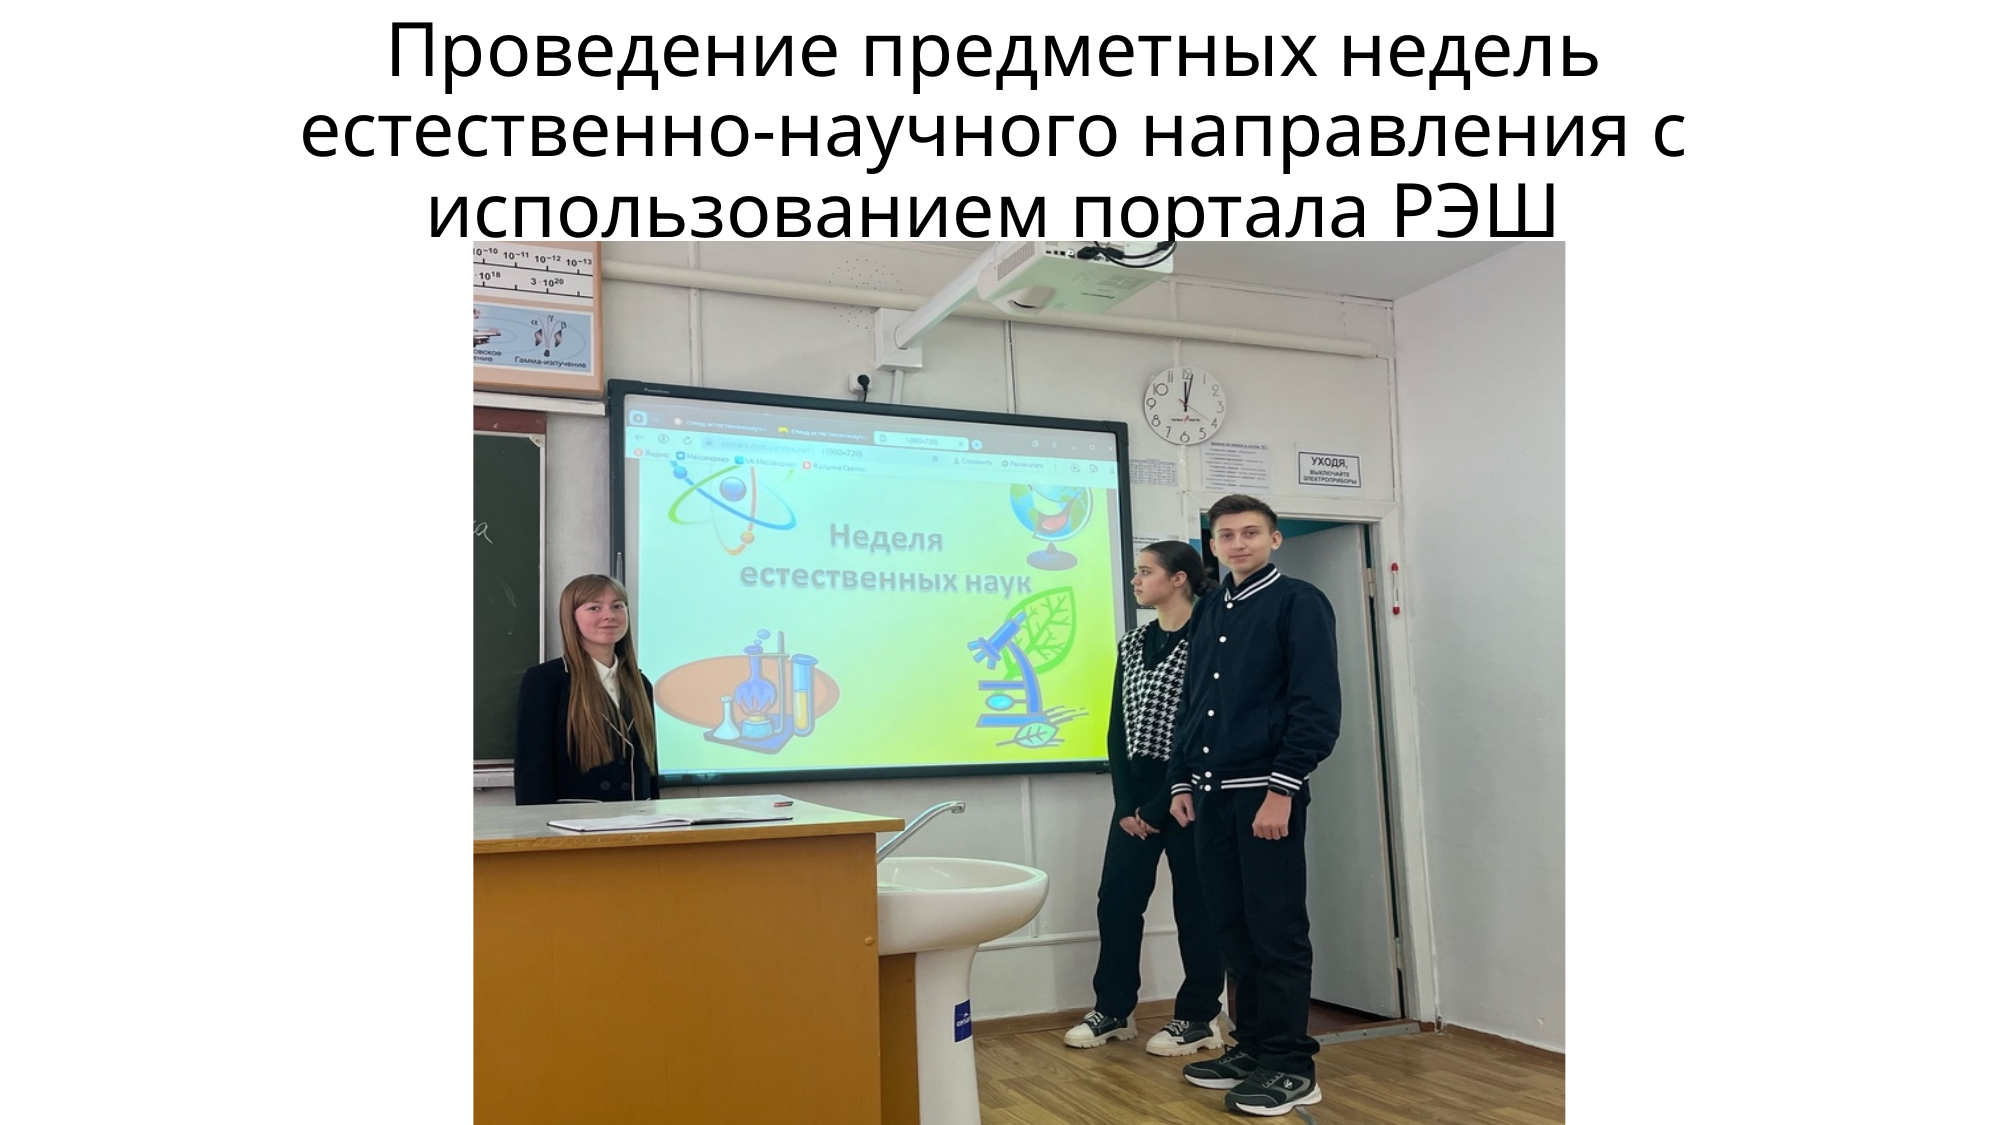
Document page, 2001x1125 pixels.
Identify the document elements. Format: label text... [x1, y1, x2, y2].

title Проведение предметных недель естественно-научного направления с использованием портала РЭШ [131, 23, 1857, 242]
picture [473, 241, 1566, 1125]
